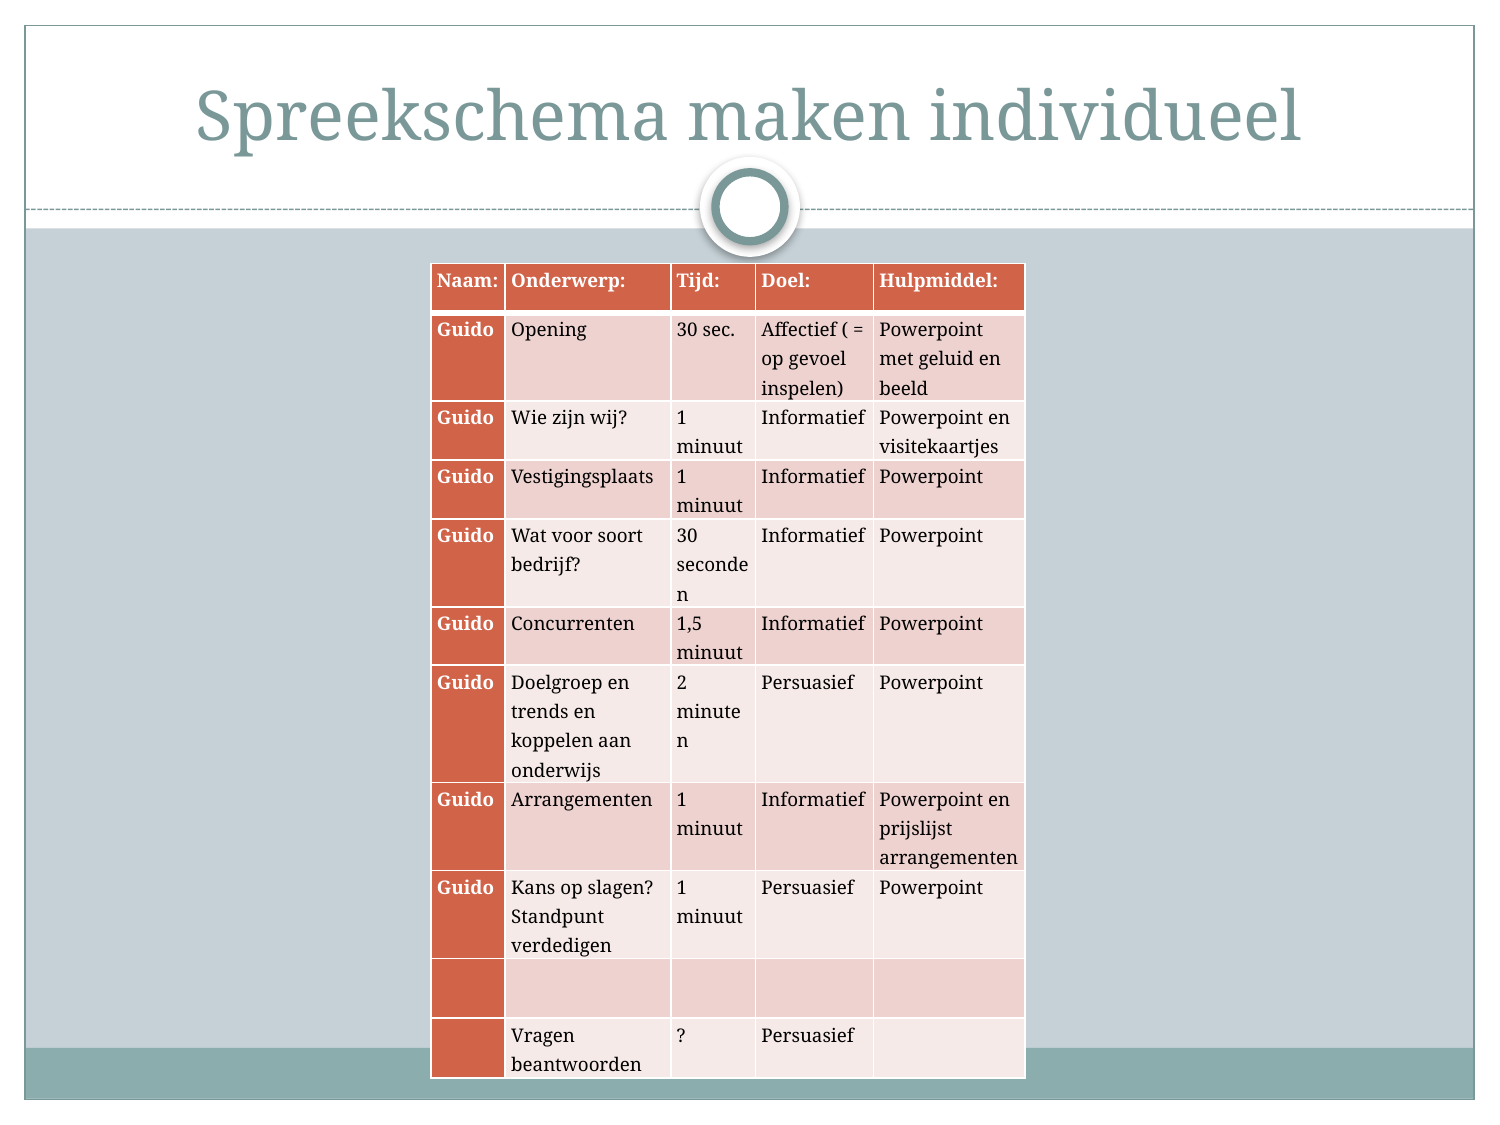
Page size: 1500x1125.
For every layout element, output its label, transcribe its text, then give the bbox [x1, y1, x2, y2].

table_header Doel: [756, 264, 873, 310]
table_cell Informatief [756, 402, 873, 459]
table_cell Guido [432, 402, 504, 459]
table_header Onderwerp: [506, 264, 670, 310]
table_cell Opening [506, 316, 670, 400]
table_cell 1 minuut [672, 402, 755, 459]
table_cell Concurrenten [506, 608, 670, 664]
table_cell [874, 1019, 1024, 1077]
table_cell Vragen beantwoorden [506, 1019, 670, 1077]
table_cell [432, 1019, 504, 1077]
table_cell Guido [432, 316, 504, 400]
table_header Hulpmiddel: [874, 264, 1024, 310]
table_cell Powerpoint en visitekaartjes [874, 402, 1024, 459]
table_cell Arrangementen [506, 783, 670, 870]
table_cell [506, 959, 670, 1017]
title Spreekschema maken individueel [49, 37, 1450, 162]
table_header Naam: [432, 264, 504, 310]
table_cell 1 minuut [672, 871, 755, 958]
table_cell 1,5 minuut [672, 608, 755, 664]
table_cell Doelgroep en trends en koppelen aan onderwijs [506, 666, 670, 782]
table_cell Guido [432, 666, 504, 782]
table_cell Wat voor soort bedrijf? [506, 520, 670, 606]
table_cell Guido [432, 783, 504, 870]
table_cell Kans op slagen? Standpunt verdedigen [506, 871, 670, 958]
table_cell Wie zijn wij? [506, 402, 670, 459]
table_cell Guido [432, 608, 504, 664]
table_cell Powerpoint en prijslijst arrangementen [874, 783, 1024, 870]
table_cell [432, 959, 504, 1017]
table_cell Persuasief [756, 871, 873, 958]
table_header Tijd: [672, 264, 755, 310]
table_cell [874, 959, 1024, 1017]
table_cell Vestigingsplaats [506, 461, 670, 518]
table_cell Powerpoint [874, 666, 1024, 782]
table_cell Guido [432, 520, 504, 606]
table_cell 30 seconden [672, 520, 755, 606]
table_cell Informatief [756, 608, 873, 664]
table_cell Powerpoint [874, 461, 1024, 518]
table_cell Guido [432, 461, 504, 518]
table_cell Informatief [756, 520, 873, 606]
table_cell Powerpoint met geluid en beeld [874, 316, 1024, 400]
table_cell 30 sec. [672, 316, 755, 400]
table_cell 1 minuut [672, 461, 755, 518]
table_cell 1 minuut [672, 783, 755, 870]
table_cell Informatief [756, 461, 873, 518]
table_cell Guido [432, 871, 504, 958]
table_cell 2 minuten [672, 666, 755, 782]
table_cell [756, 959, 873, 1017]
table_cell Affectief ( = op gevoel inspelen) [756, 316, 873, 400]
table_cell Powerpoint [874, 520, 1024, 606]
table_cell ? [672, 1019, 755, 1077]
table_cell Powerpoint [874, 608, 1024, 664]
table_cell Powerpoint [874, 871, 1024, 958]
table_cell Persuasief [756, 666, 873, 782]
table_cell [672, 959, 755, 1017]
table_cell Informatief [756, 783, 873, 870]
table_cell Persuasief [756, 1019, 873, 1077]
